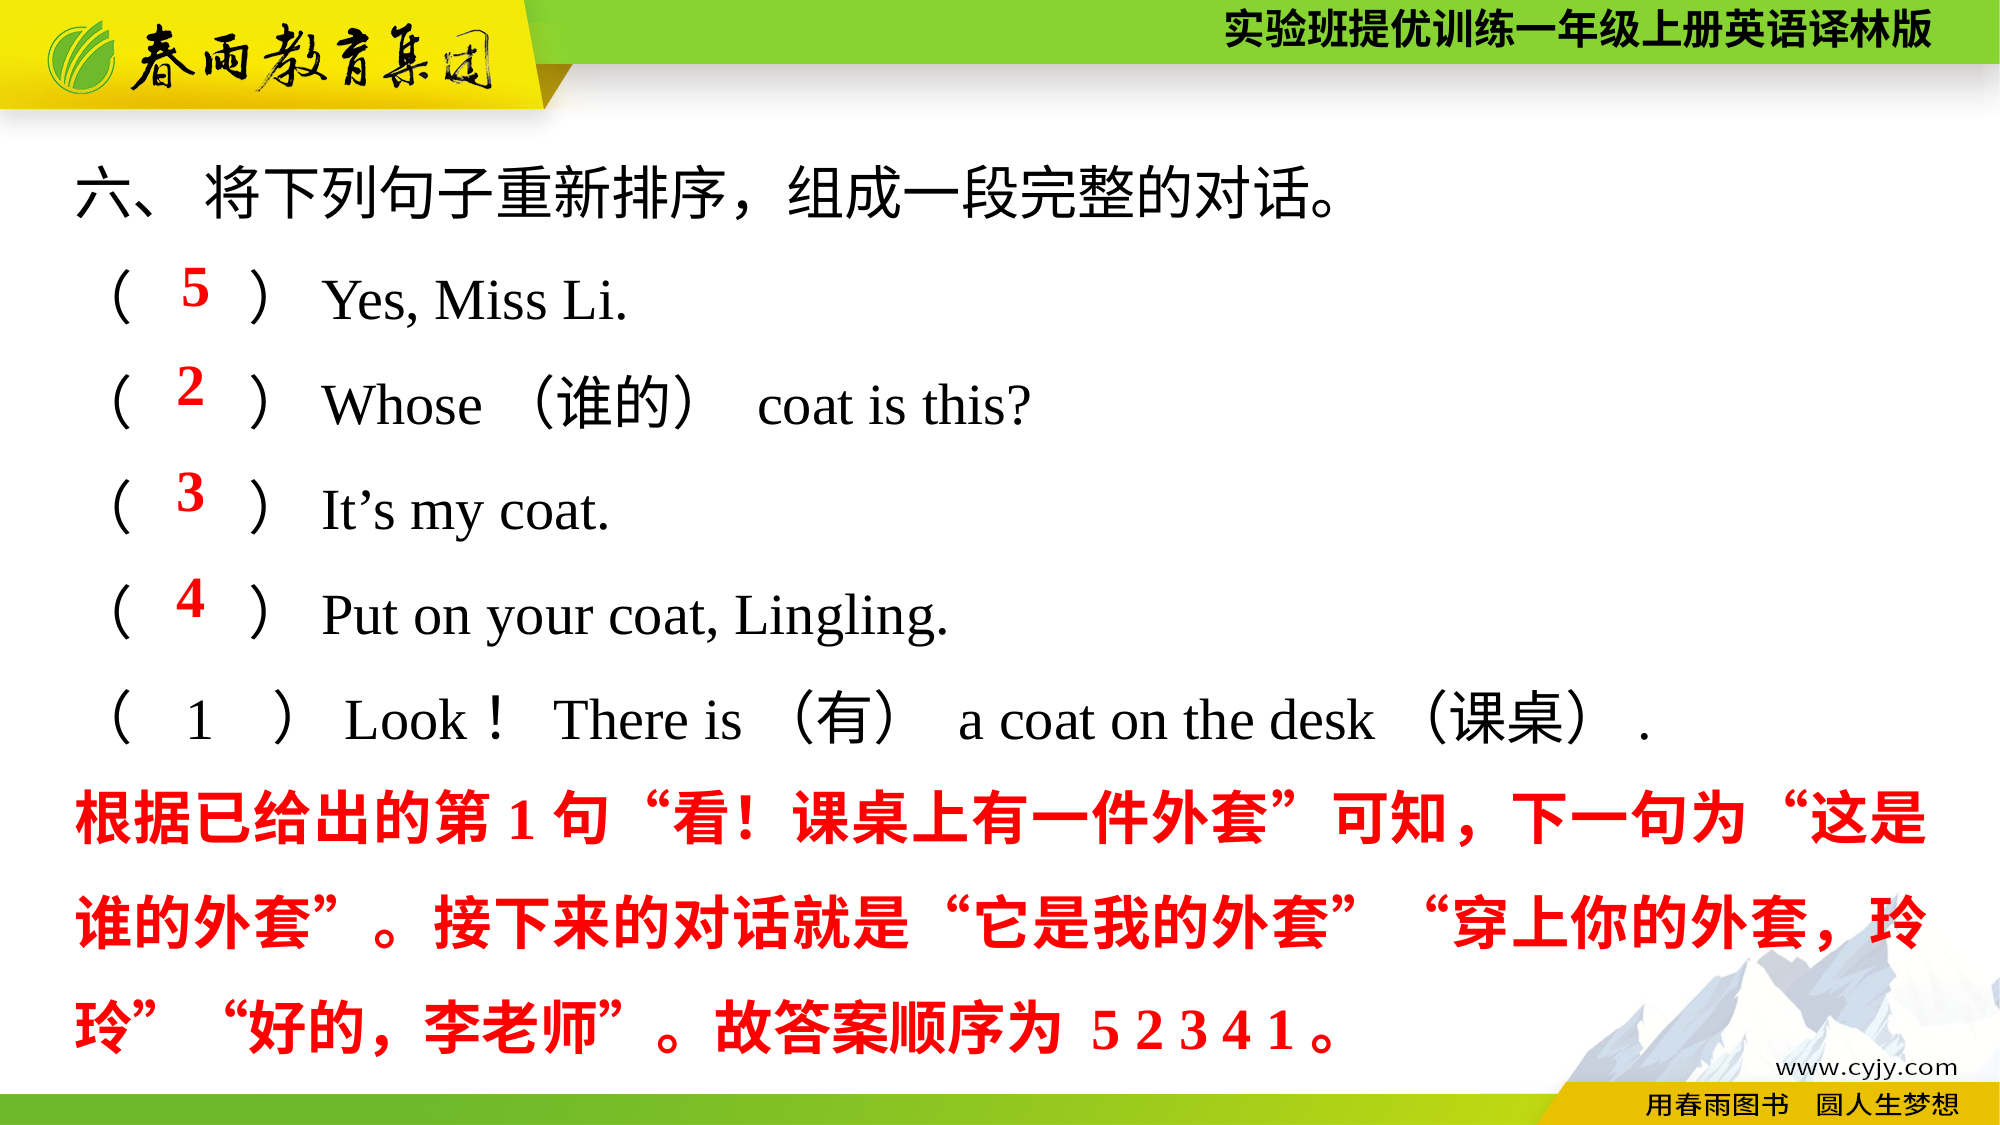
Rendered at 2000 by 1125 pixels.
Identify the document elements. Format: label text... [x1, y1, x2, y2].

text_box 根据已给出的第1句“看！课桌上有一件外套”可知，下一句为“这是谁的外套”。接下来的对话就是“它是我的外套”“穿上你的外套，玲玲”“好的，李老师”。故答案顺序为 5 2 3 4 1。 [59, 738, 1944, 1069]
list 六、 将下列句子重新排序，组成一段完整的对话。 （ ）Yes, Miss Li. （ ）Whose（谁的） coat is this? （ ）It’s my coat. （ ）Put on your coat, Lingling. （ 1 ）Look！There is（有） a coat on the desk（课桌）. [59, 113, 1944, 738]
text_box 2 [161, 339, 221, 425]
text_box 3 [161, 445, 221, 531]
text_box 5 [167, 240, 227, 326]
text_box 4 [161, 552, 221, 637]
picture [0, 0, 2000, 1125]
